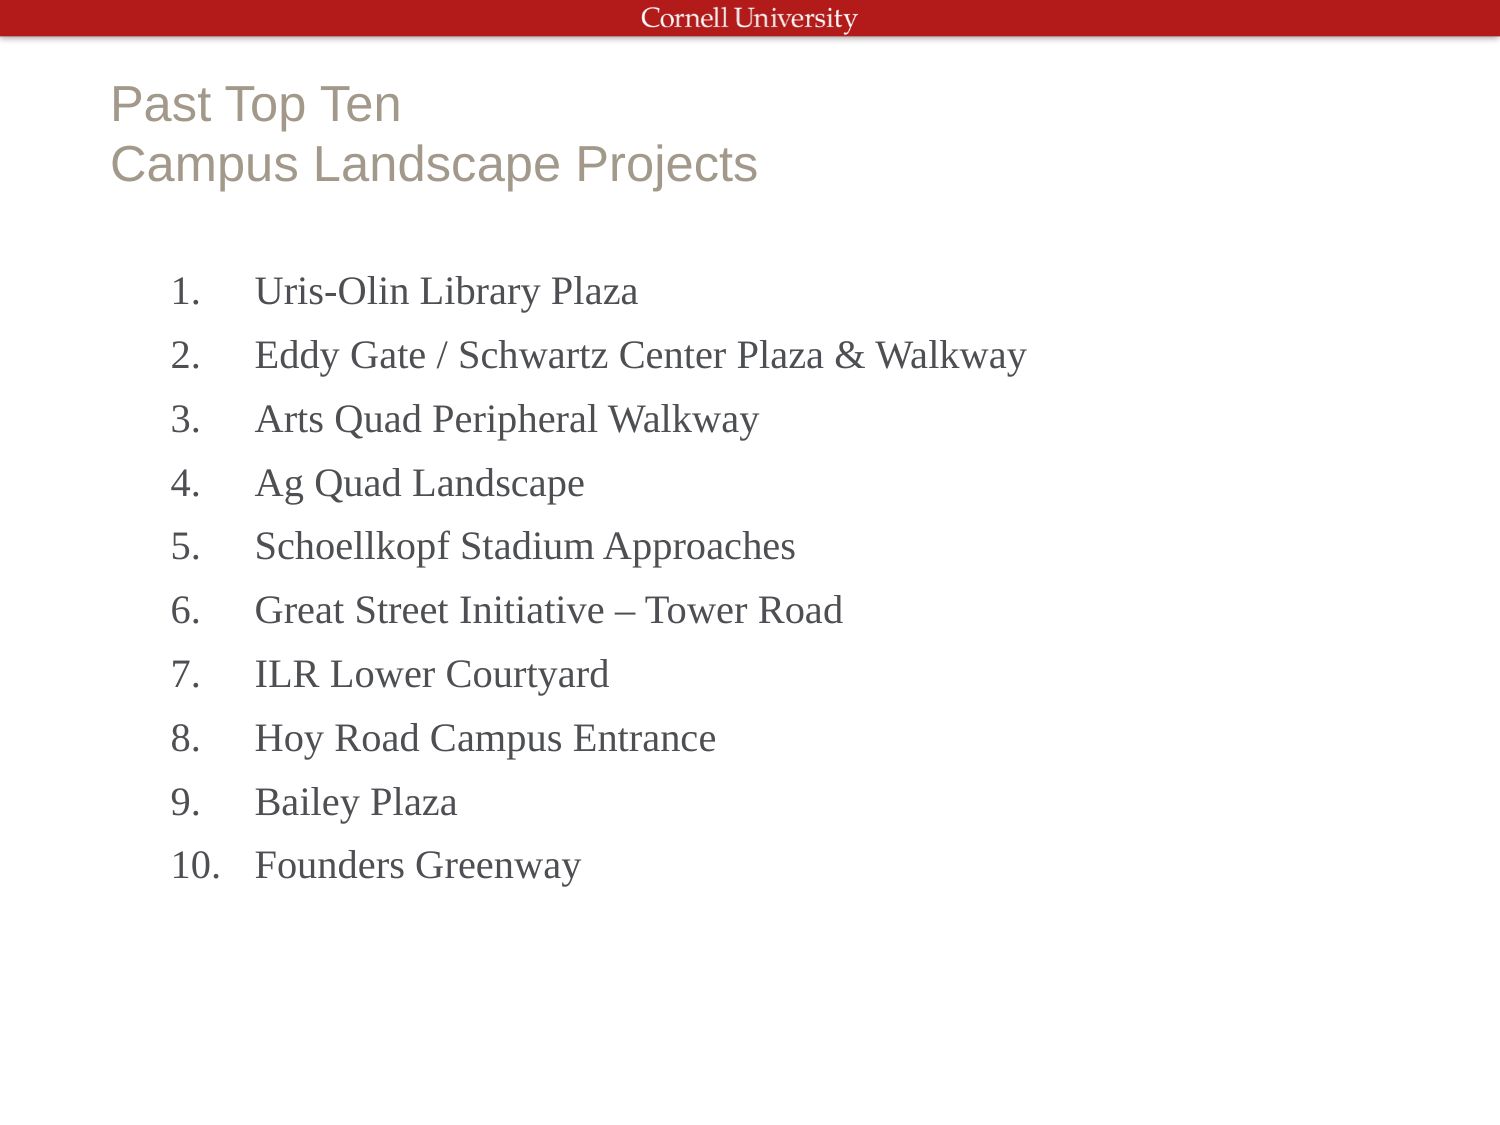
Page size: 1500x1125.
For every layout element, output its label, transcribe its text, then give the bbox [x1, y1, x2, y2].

picture [635, 0, 858, 60]
title Past Top Ten Campus Landscape Projects [94, 62, 1333, 200]
list Uris-Olin Library Plaza Eddy Gate / Schwartz Center Plaza & Walkway Arts Quad Peripheral Walkway Ag Quad Landscape Schoellkopf Stadium Approaches Great Street Initiative – Tower Road ILR Lower Courtyard Hoy Road Campus Entrance Bailey Plaza Founders Greenway [155, 262, 1393, 938]
